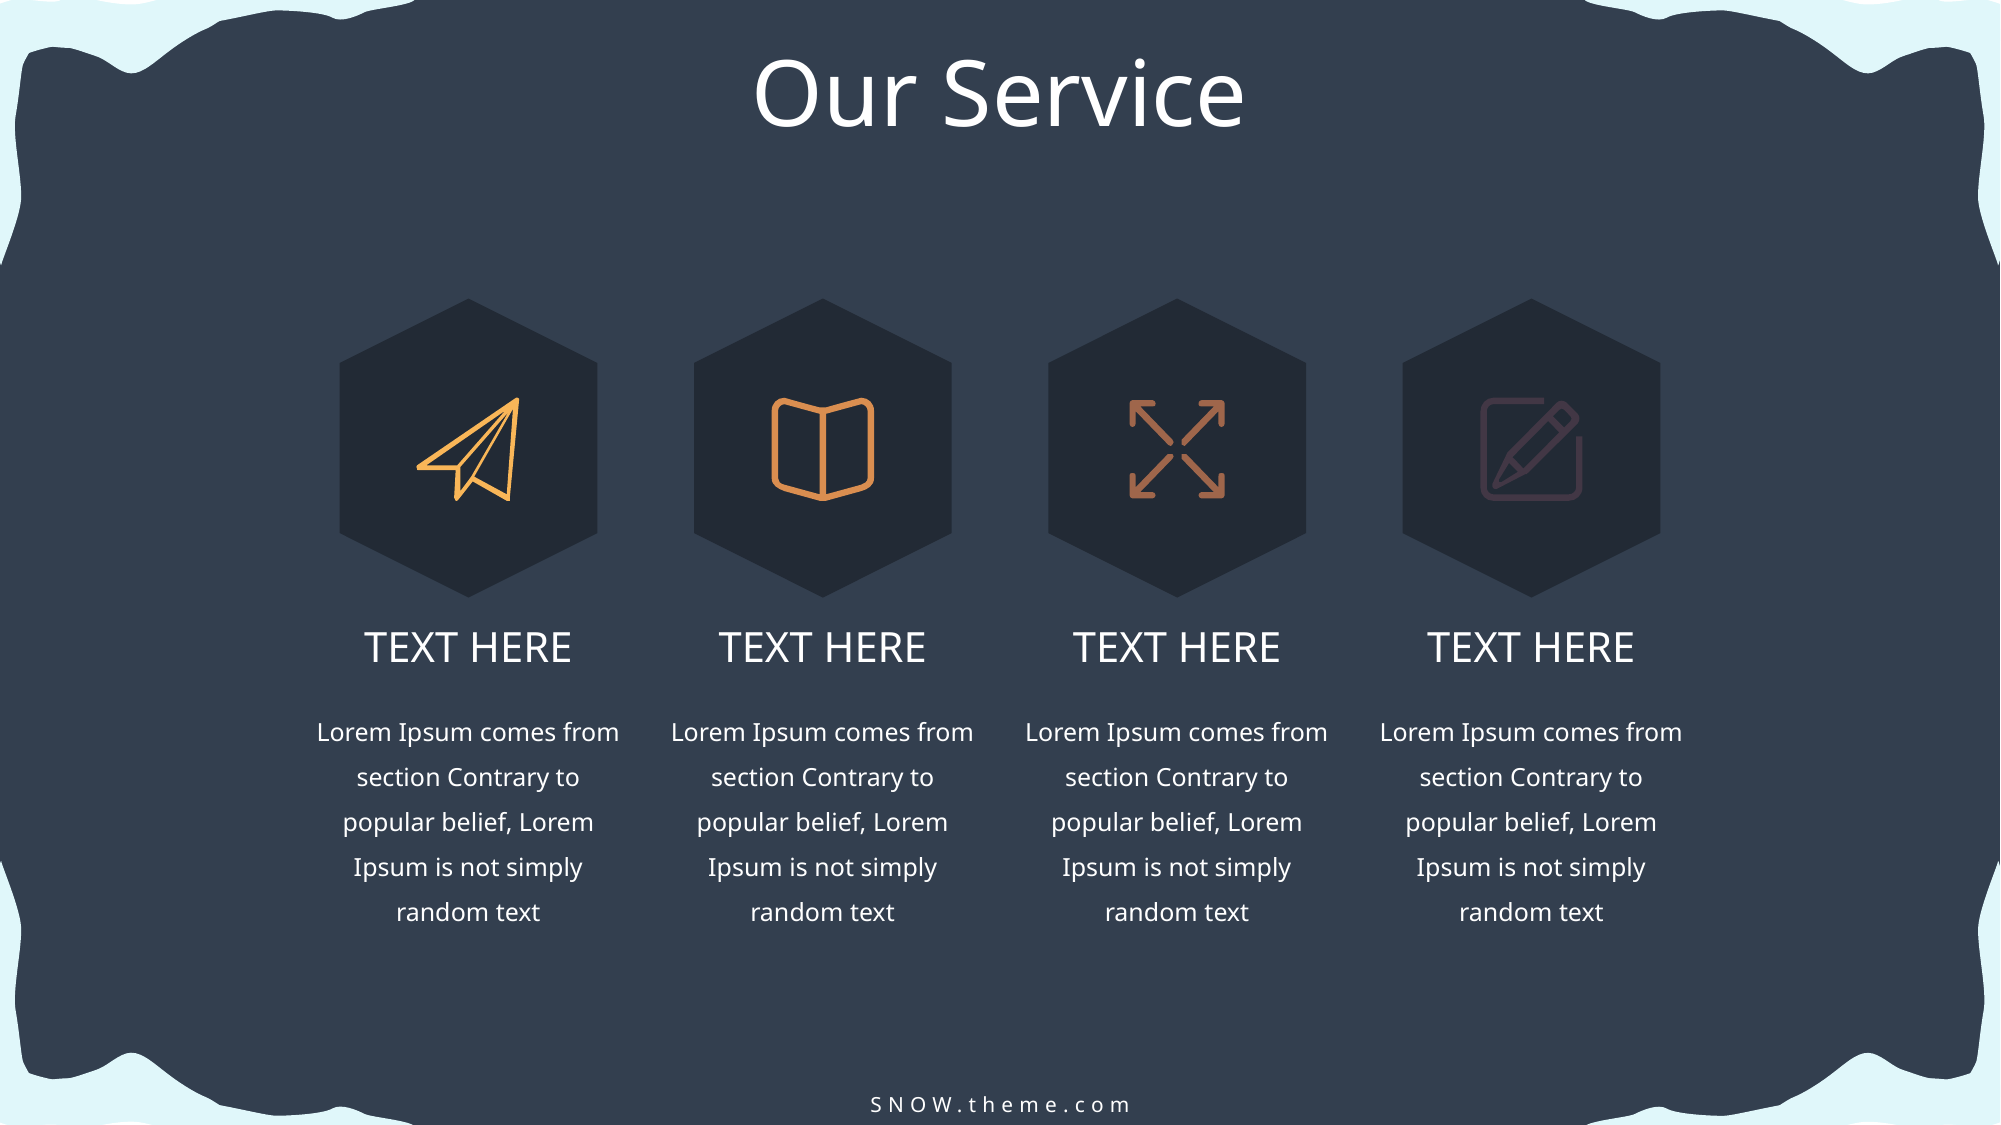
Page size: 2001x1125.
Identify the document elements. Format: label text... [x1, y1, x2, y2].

text_box Lorem Ipsum comes from section Contrary to popular belief, Lorem Ipsum is not simply random text [1364, 694, 1699, 934]
text_box Lorem Ipsum comes from section Contrary to popular belief, Lorem Ipsum is not simply random text [1009, 694, 1345, 934]
text_box [692, 297, 953, 599]
text_box [1401, 297, 1662, 599]
text_box [1047, 297, 1308, 599]
text_box [416, 397, 520, 501]
text_box Lorem Ipsum comes from section Contrary to popular belief, Lorem Ipsum is not simply random text [301, 694, 636, 934]
text_box [1129, 400, 1174, 447]
text_box [1181, 400, 1225, 447]
text_box Our Service [737, 27, 1263, 153]
text_box [338, 297, 599, 599]
text_box TEXT HERE [1412, 613, 1651, 678]
text_box [1181, 454, 1225, 499]
text_box TEXT HERE [349, 613, 588, 678]
text_box TEXT HERE [703, 613, 942, 678]
text_box Lorem Ipsum comes from section Contrary to popular belief, Lorem Ipsum is not simply random text [655, 694, 991, 934]
text_box [1129, 454, 1174, 499]
text_box TEXT HERE [1058, 613, 1297, 678]
text_box [1480, 397, 1583, 501]
text_box [771, 397, 875, 501]
